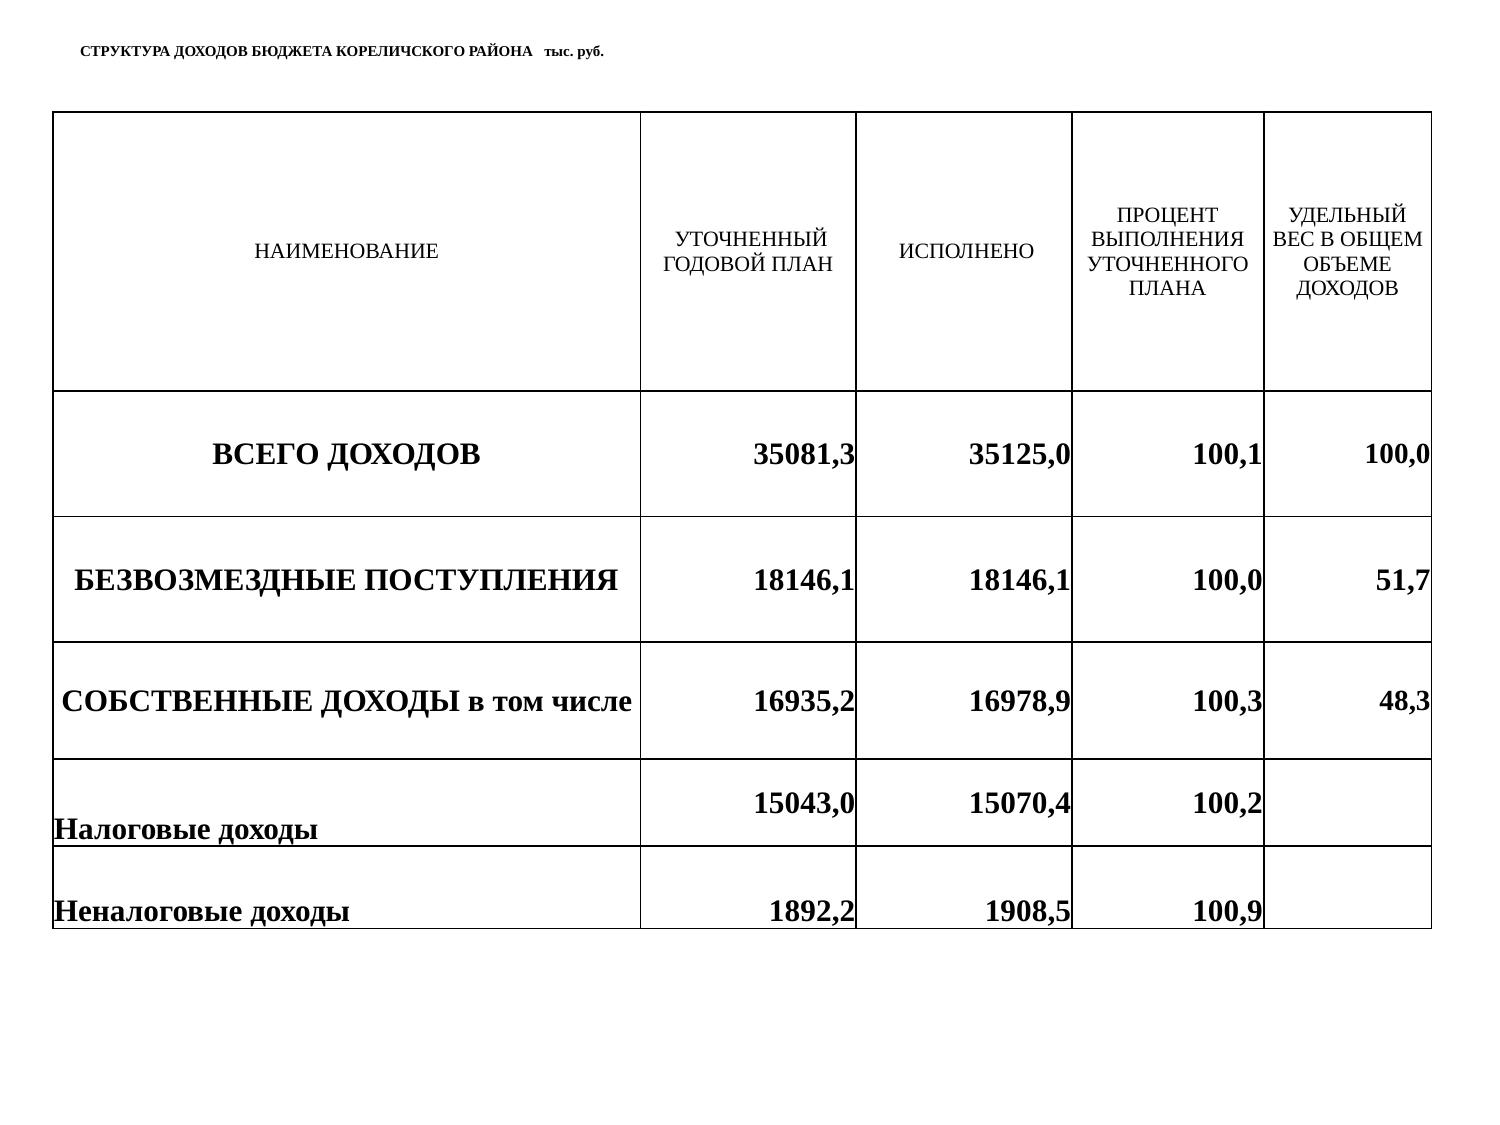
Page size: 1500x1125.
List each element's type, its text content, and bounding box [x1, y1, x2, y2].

table_cell БЕЗВОЗМЕЗДНЫЕ ПОСТУПЛЕНИЯ [54, 517, 640, 641]
table_cell 18146,1 [641, 517, 855, 641]
table_cell 16978,9 [857, 643, 1071, 758]
table_header УТОЧНЕННЫЙ ГОДОВОЙ ПЛАН [641, 113, 855, 390]
table_cell 15070,4 [857, 760, 1071, 845]
table_header УДЕЛЬНЫЙ ВЕС В ОБЩЕМ ОБЪЕМЕ ДОХОДОВ [1265, 113, 1431, 390]
table_cell 18146,1 [857, 517, 1071, 641]
table_cell 100,1 [1073, 392, 1263, 516]
table_header ПРОЦЕНТ ВЫПОЛНЕНИЯ УТОЧНЕННОГО ПЛАНА [1073, 113, 1263, 390]
table_cell [1265, 760, 1431, 845]
table_cell 48,3 [1265, 643, 1431, 758]
table_header НАИМЕНОВАНИЕ [54, 113, 640, 390]
table_cell 15043,0 [641, 760, 855, 845]
table_cell Неналоговые доходы [54, 847, 640, 928]
title СТРУКТУРА ДОХОДОВ БЮДЖЕТА КОРЕЛИЧСКОГО РАЙОНА тыс. руб. [64, 33, 1483, 68]
table_cell 100,3 [1073, 643, 1263, 758]
table_cell 100,0 [1265, 392, 1431, 516]
table_cell [1265, 847, 1431, 928]
table_cell 100,9 [1073, 847, 1263, 928]
table_cell ВСЕГО ДОХОДОВ [54, 392, 640, 516]
table_cell 35081,3 [641, 392, 855, 516]
table_cell 1892,2 [641, 847, 855, 928]
table_cell 100,0 [1073, 517, 1263, 641]
table_cell 100,2 [1073, 760, 1263, 845]
table_cell 51,7 [1265, 517, 1431, 641]
table_header ИСПОЛНЕНО [857, 113, 1071, 390]
table_cell Налоговые доходы [54, 760, 640, 845]
table_cell 1908,5 [857, 847, 1071, 928]
table_cell 35125,0 [857, 392, 1071, 516]
table_cell СОБСТВЕННЫЕ ДОХОДЫ в том числе [54, 643, 640, 758]
table_cell 16935,2 [641, 643, 855, 758]
